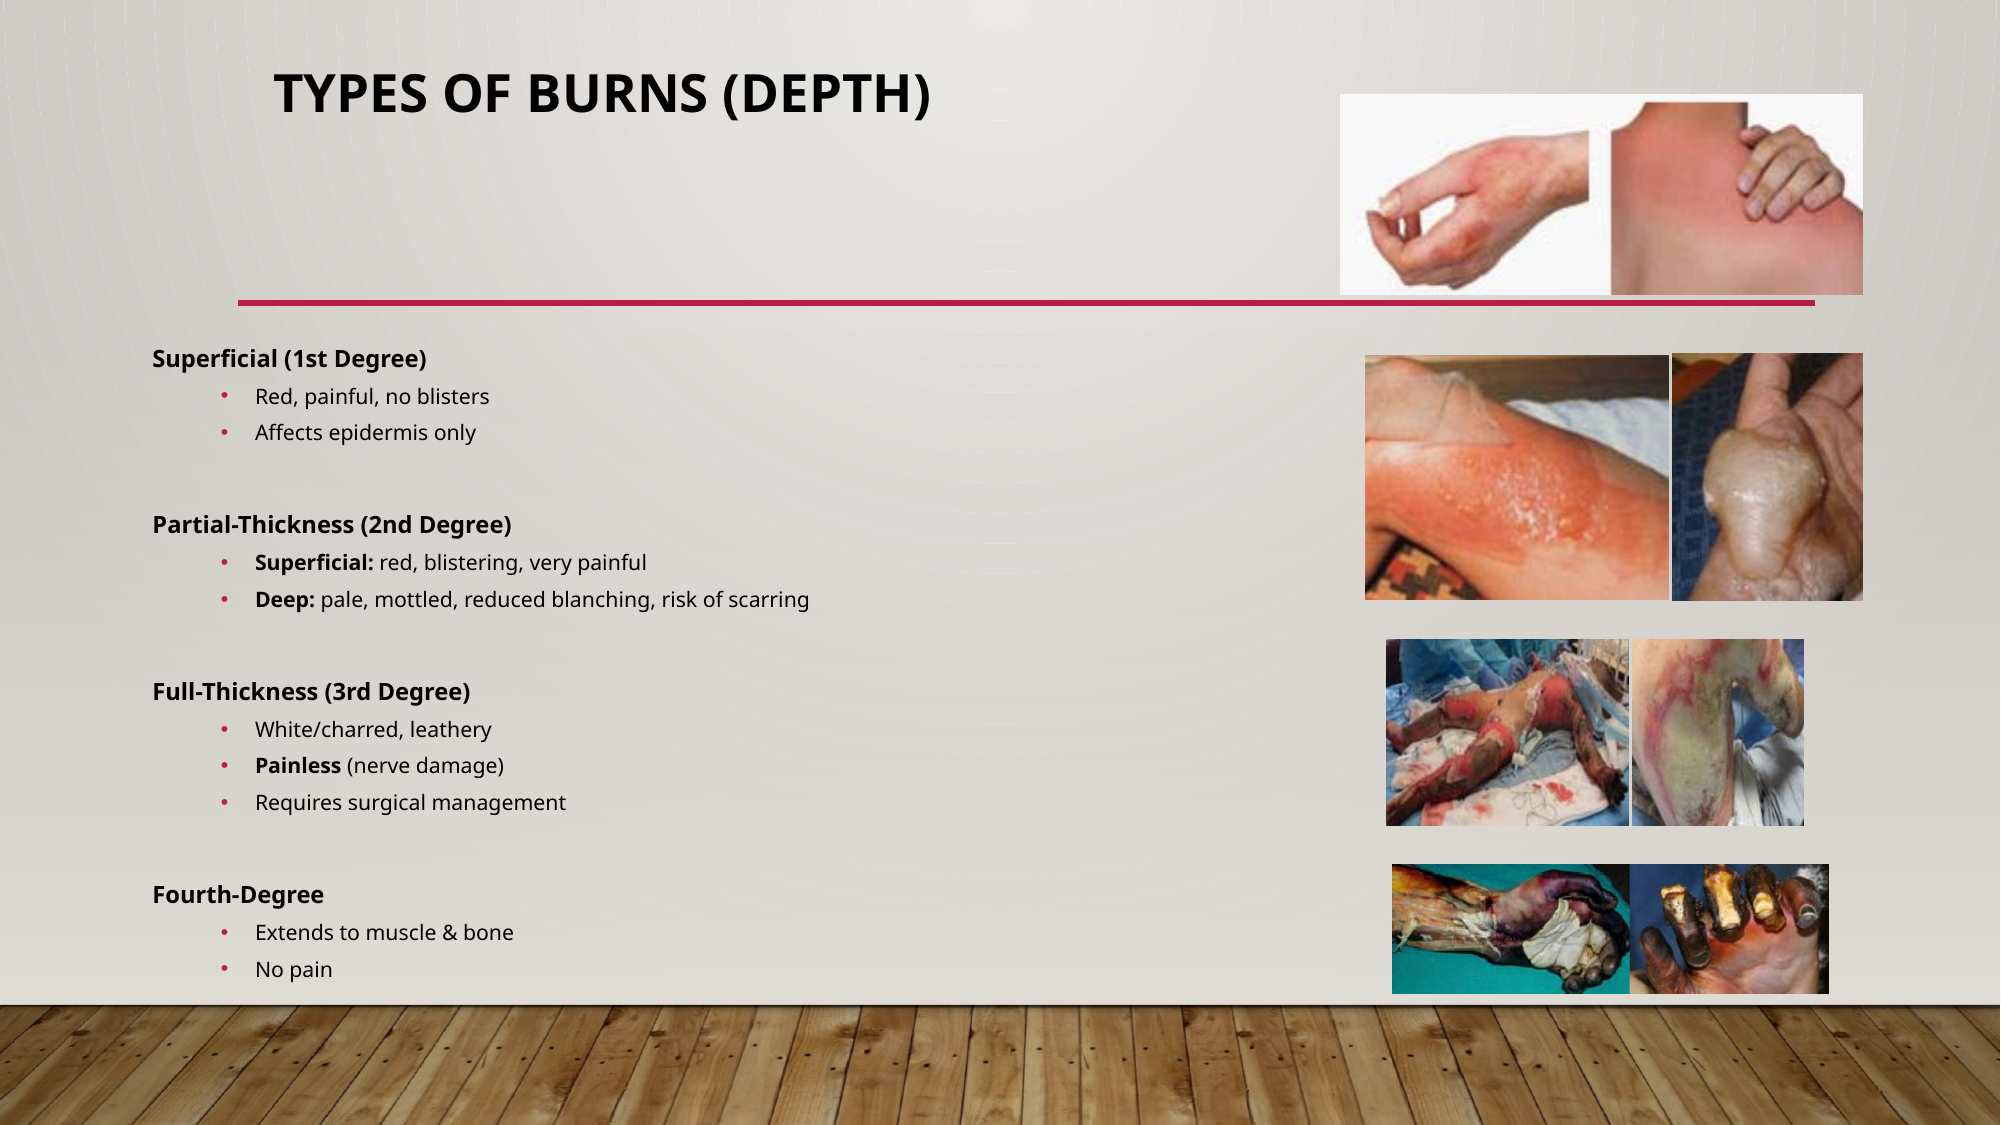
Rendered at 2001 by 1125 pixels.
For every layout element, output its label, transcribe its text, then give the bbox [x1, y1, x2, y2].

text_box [1385, 639, 1804, 826]
list Superficial (1st Degree) Red, painful, no blisters Affects epidermis only Partial-Thickness (2nd Degree) Superficial: red, blistering, very painful Deep: pale, mottled, reduced blanching, risk of scarring Full-Thickness (3rd Degree) White/charred, leathery Painless (nerve damage) Requires surgical management Fourth-Degree Extends to muscle & bone No pain [137, 330, 1863, 994]
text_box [1392, 864, 1829, 994]
title Types of Burns (Depth) [258, 59, 1863, 196]
picture [0, 1005, 2000, 1125]
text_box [1365, 353, 1863, 602]
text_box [1340, 94, 1863, 296]
